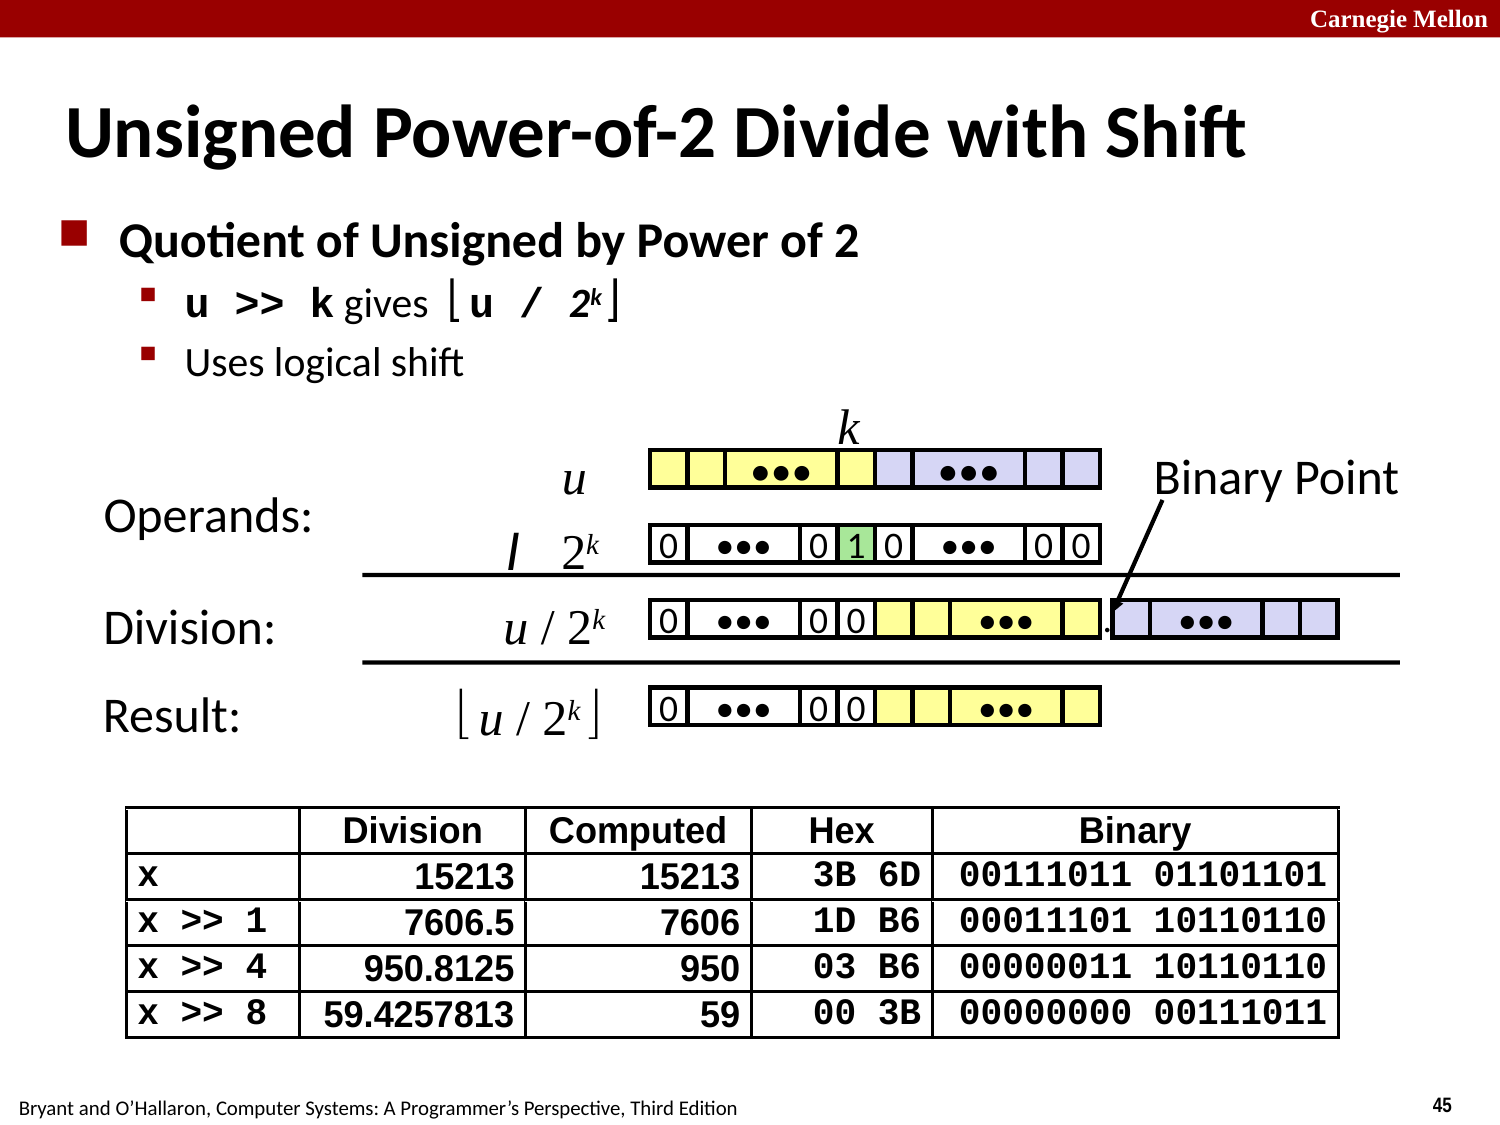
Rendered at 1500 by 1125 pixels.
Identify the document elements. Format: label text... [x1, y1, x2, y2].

text_box 0 [837, 687, 875, 725]
text_box 0 [1062, 525, 1100, 563]
text_box ••• [687, 525, 800, 563]
text_box ••• [725, 450, 838, 488]
text_box ••• [912, 525, 1025, 563]
text_box ••• [688, 687, 800, 725]
text_box 0 [650, 687, 688, 725]
text_box Operands: [88, 474, 329, 550]
text_box 0 [875, 525, 912, 563]
text_box [687, 450, 725, 488]
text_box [1112, 599, 1338, 638]
text_box 1 [837, 525, 875, 563]
list Quotient of Unsigned by Power of 2 u >> k gives  u / 2k  Uses logical shift [47, 199, 1411, 409]
text_box / [493, 512, 535, 587]
text_box ••• [950, 600, 1063, 638]
text_box 0 [1025, 525, 1062, 563]
text_box Result: [88, 674, 257, 750]
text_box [124, 806, 1386, 1076]
text_box [875, 600, 912, 638]
text_box [912, 687, 950, 725]
text_box 2k [546, 575, 614, 587]
text_box [838, 463, 869, 488]
text_box 0 [800, 687, 837, 725]
text_box u / 2k [488, 587, 620, 662]
title Unsigned Power-of-2 Divide with Shift [49, 80, 1426, 176]
text_box [650, 450, 687, 488]
text_box [1063, 687, 1100, 725]
text_box [875, 687, 912, 725]
text_box 0 [800, 525, 837, 563]
text_box 0 [650, 600, 688, 638]
text_box  u / 2k  [441, 678, 617, 753]
text_box [912, 600, 950, 638]
text_box ••• [688, 600, 800, 638]
text_box 0 [800, 600, 837, 638]
text_box u [547, 437, 602, 512]
text_box ••• [950, 687, 1063, 725]
text_box k [822, 387, 875, 463]
text_box Binary Point [1138, 437, 1415, 513]
text_box [1063, 600, 1087, 638]
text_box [874, 449, 1101, 488]
text_box Division: [88, 587, 303, 663]
text_box 0 [837, 600, 875, 638]
text_box 0 [650, 525, 687, 563]
text_box 2k [546, 512, 614, 574]
text_box . [1087, 587, 1128, 648]
